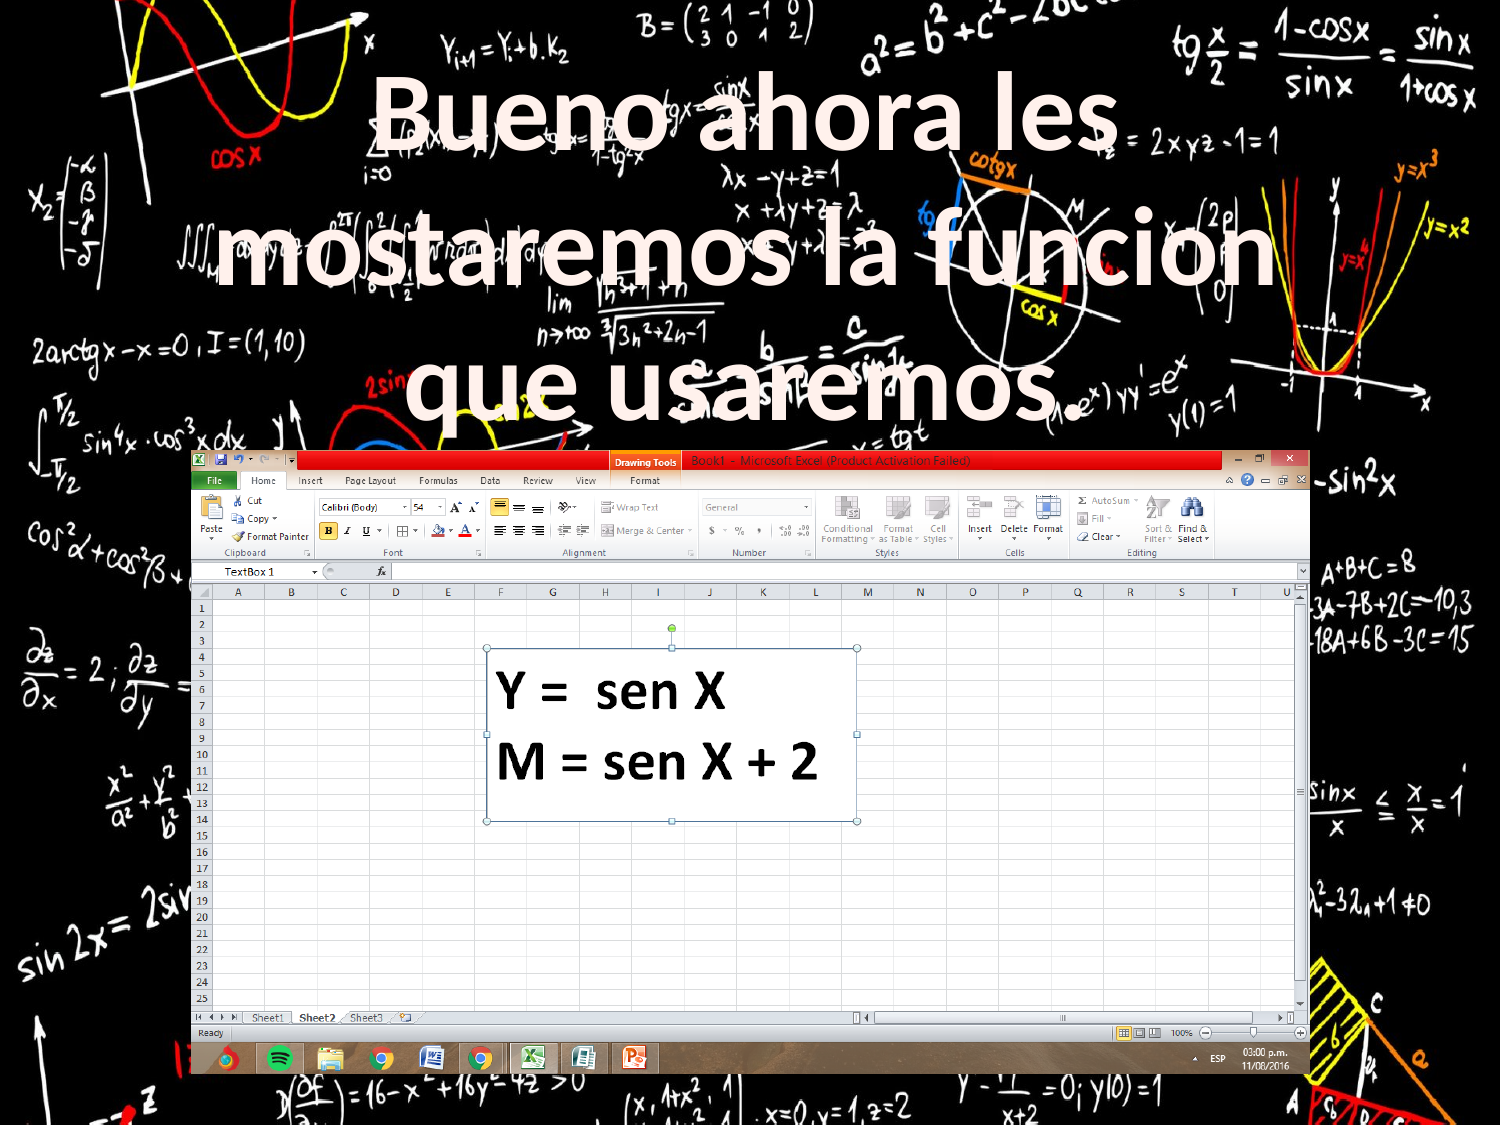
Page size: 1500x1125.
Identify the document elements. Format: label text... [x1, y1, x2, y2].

text_box Bueno ahora les mostaremos la funcion que usaremos. [183, 30, 1310, 451]
picture [0, 0, 1500, 1125]
